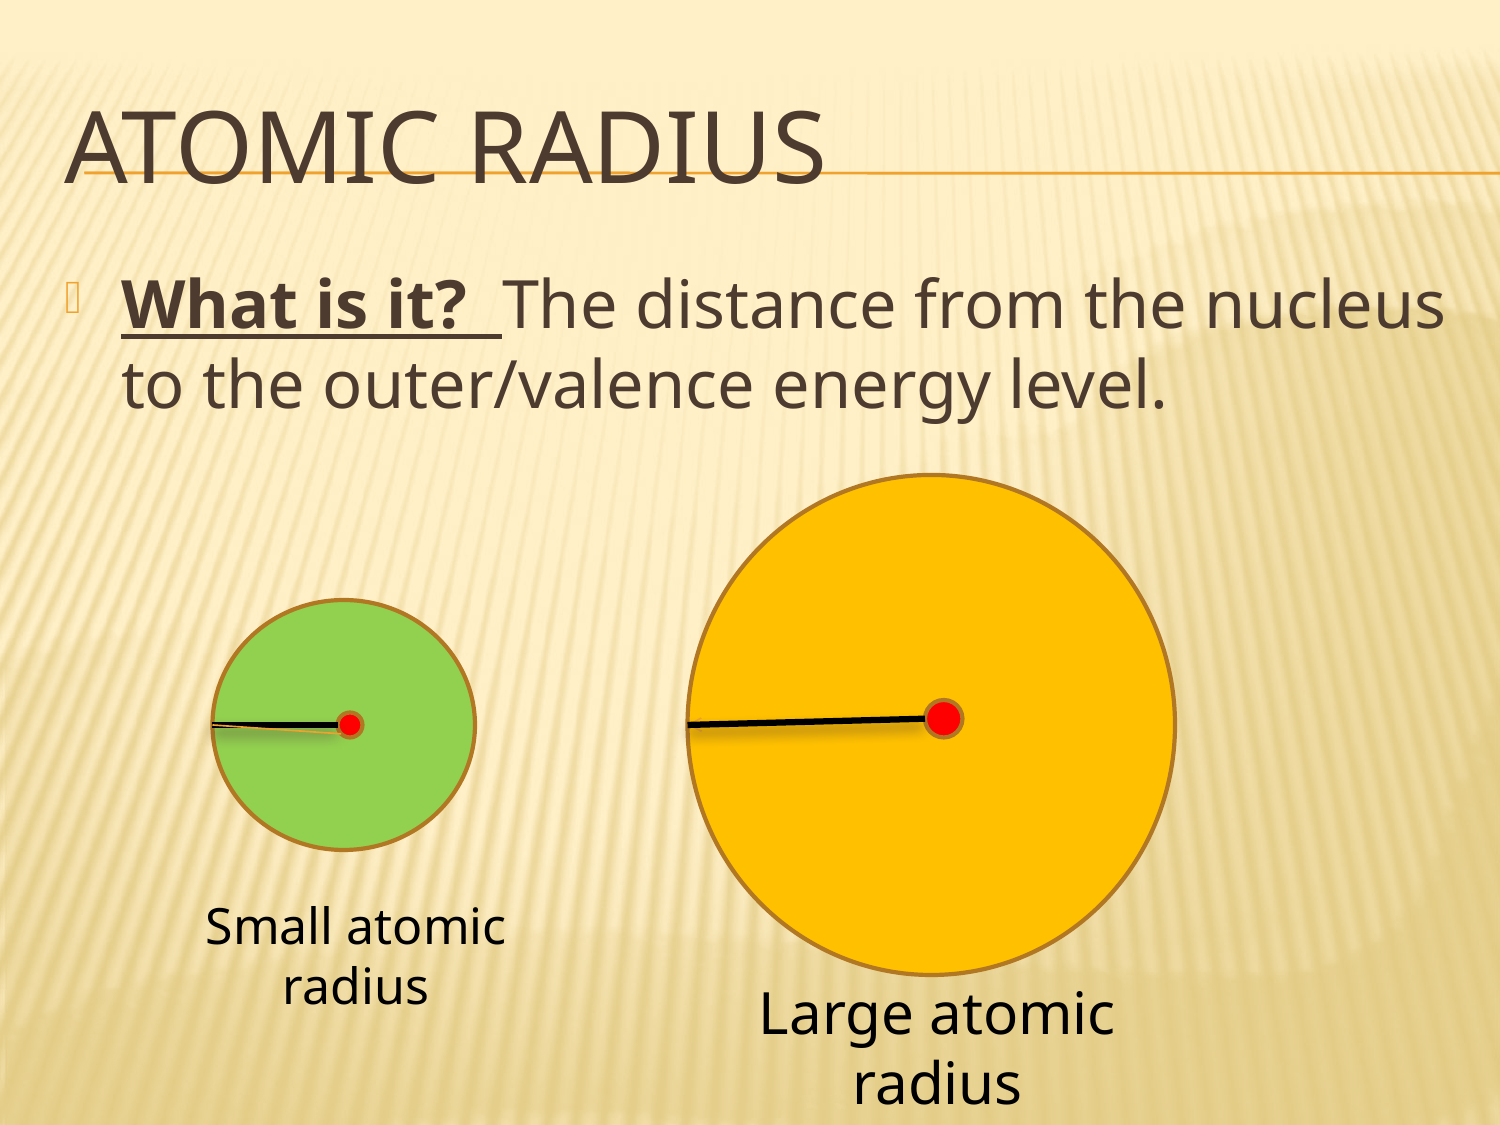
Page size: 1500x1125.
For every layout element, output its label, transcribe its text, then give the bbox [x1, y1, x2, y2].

list What is it? The distance from the nucleus to the outer/valence energy level. [50, 254, 1475, 998]
title ATOMIC Radius [50, 75, 1475, 213]
text_box Large atomic radius [674, 968, 1200, 1124]
text_box [335, 710, 365, 740]
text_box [687, 718, 926, 726]
text_box [923, 697, 965, 740]
text_box [685, 472, 1178, 968]
text_box [210, 597, 478, 853]
text_box Small atomic radius [174, 887, 538, 1023]
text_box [272, 664, 282, 795]
